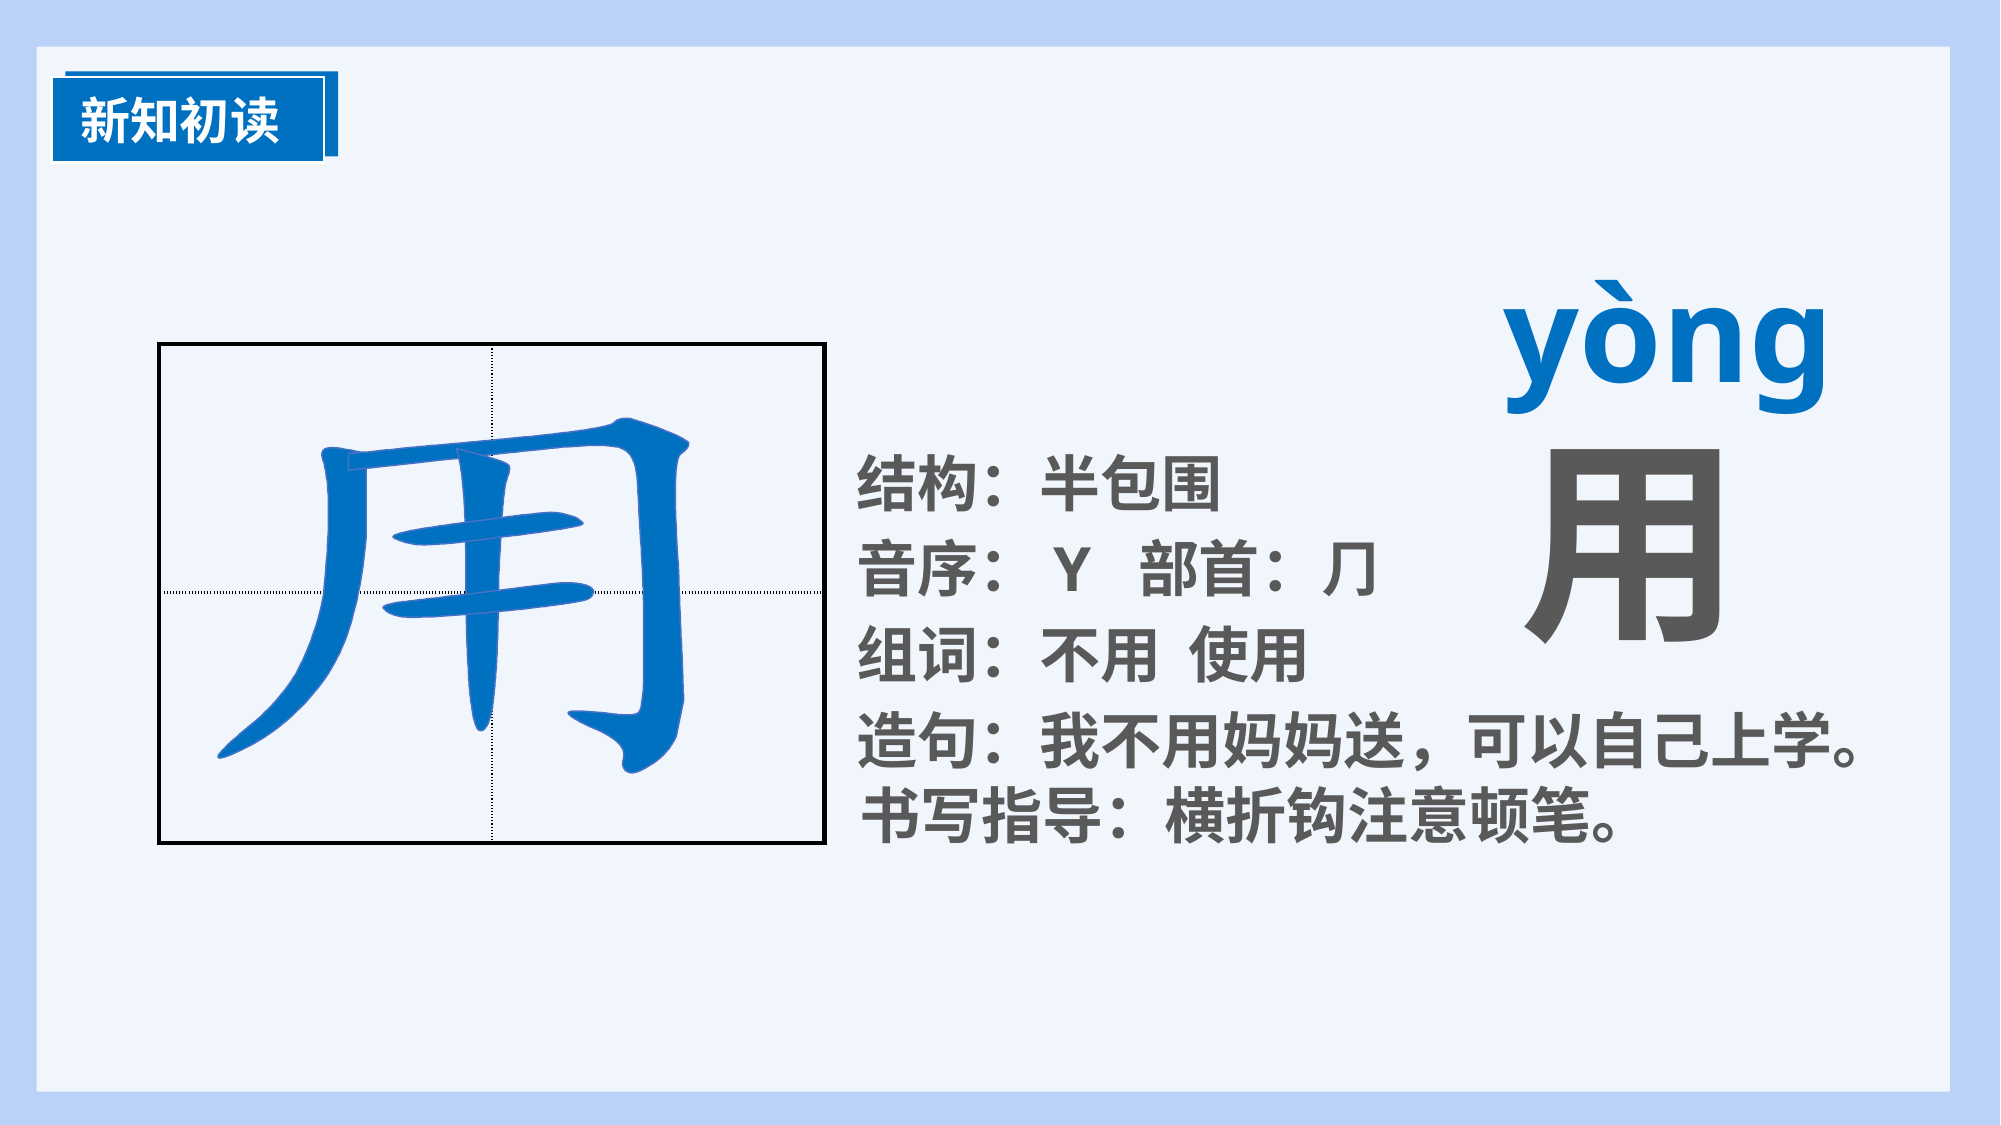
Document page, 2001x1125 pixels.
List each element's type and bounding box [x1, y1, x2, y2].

text_box [383, 582, 594, 618]
table_cell [161, 592, 492, 841]
text_box [1488, 241, 1867, 438]
text_box [218, 447, 367, 759]
text_box [393, 512, 583, 545]
text_box [51, 71, 339, 163]
table_header [161, 346, 492, 592]
text_box [36, 46, 1951, 1093]
text_box [466, 612, 499, 731]
text_box [465, 538, 501, 594]
text_box [841, 438, 2000, 860]
text_box [456, 448, 510, 522]
table_header [492, 346, 822, 592]
text_box [348, 418, 689, 773]
table_cell [492, 592, 822, 841]
